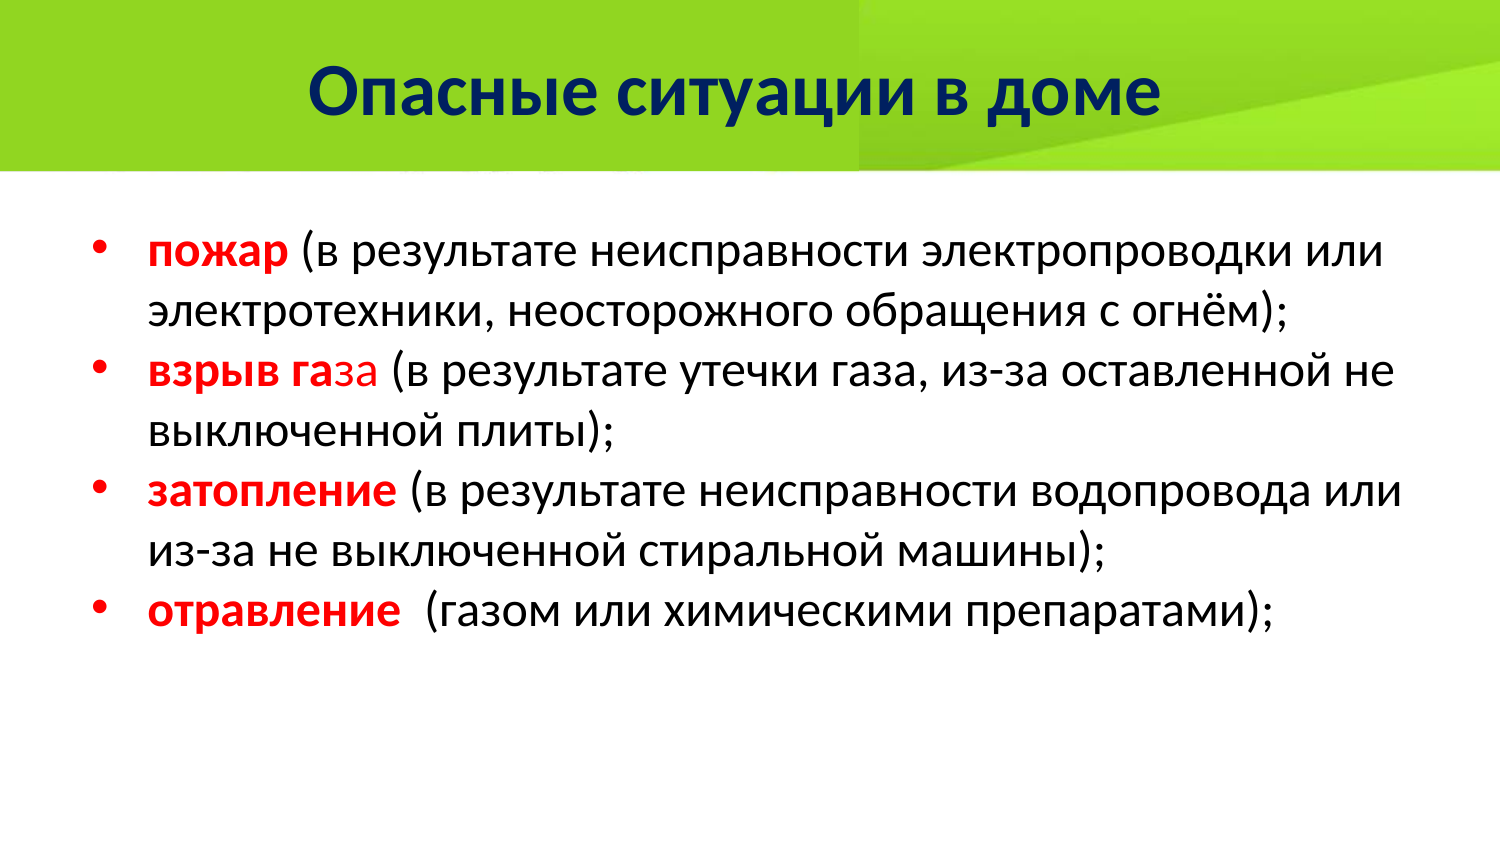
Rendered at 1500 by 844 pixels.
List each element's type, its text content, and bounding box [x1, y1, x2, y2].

title Опасные ситуации в доме [42, 22, 1429, 149]
list пожар (в результате неисправности электропроводки или электротехники, неосторожного обращения с огнём); взрыв газа (в результате утечки газа, из-за оставленной не выключенной плиты); затопление (в результате неисправности водопровода или из-за не выключенной стиральной машины); отравление (газом или химическими препаратами); [76, 209, 1429, 844]
text_box [0, 0, 861, 173]
picture [0, 0, 1500, 844]
